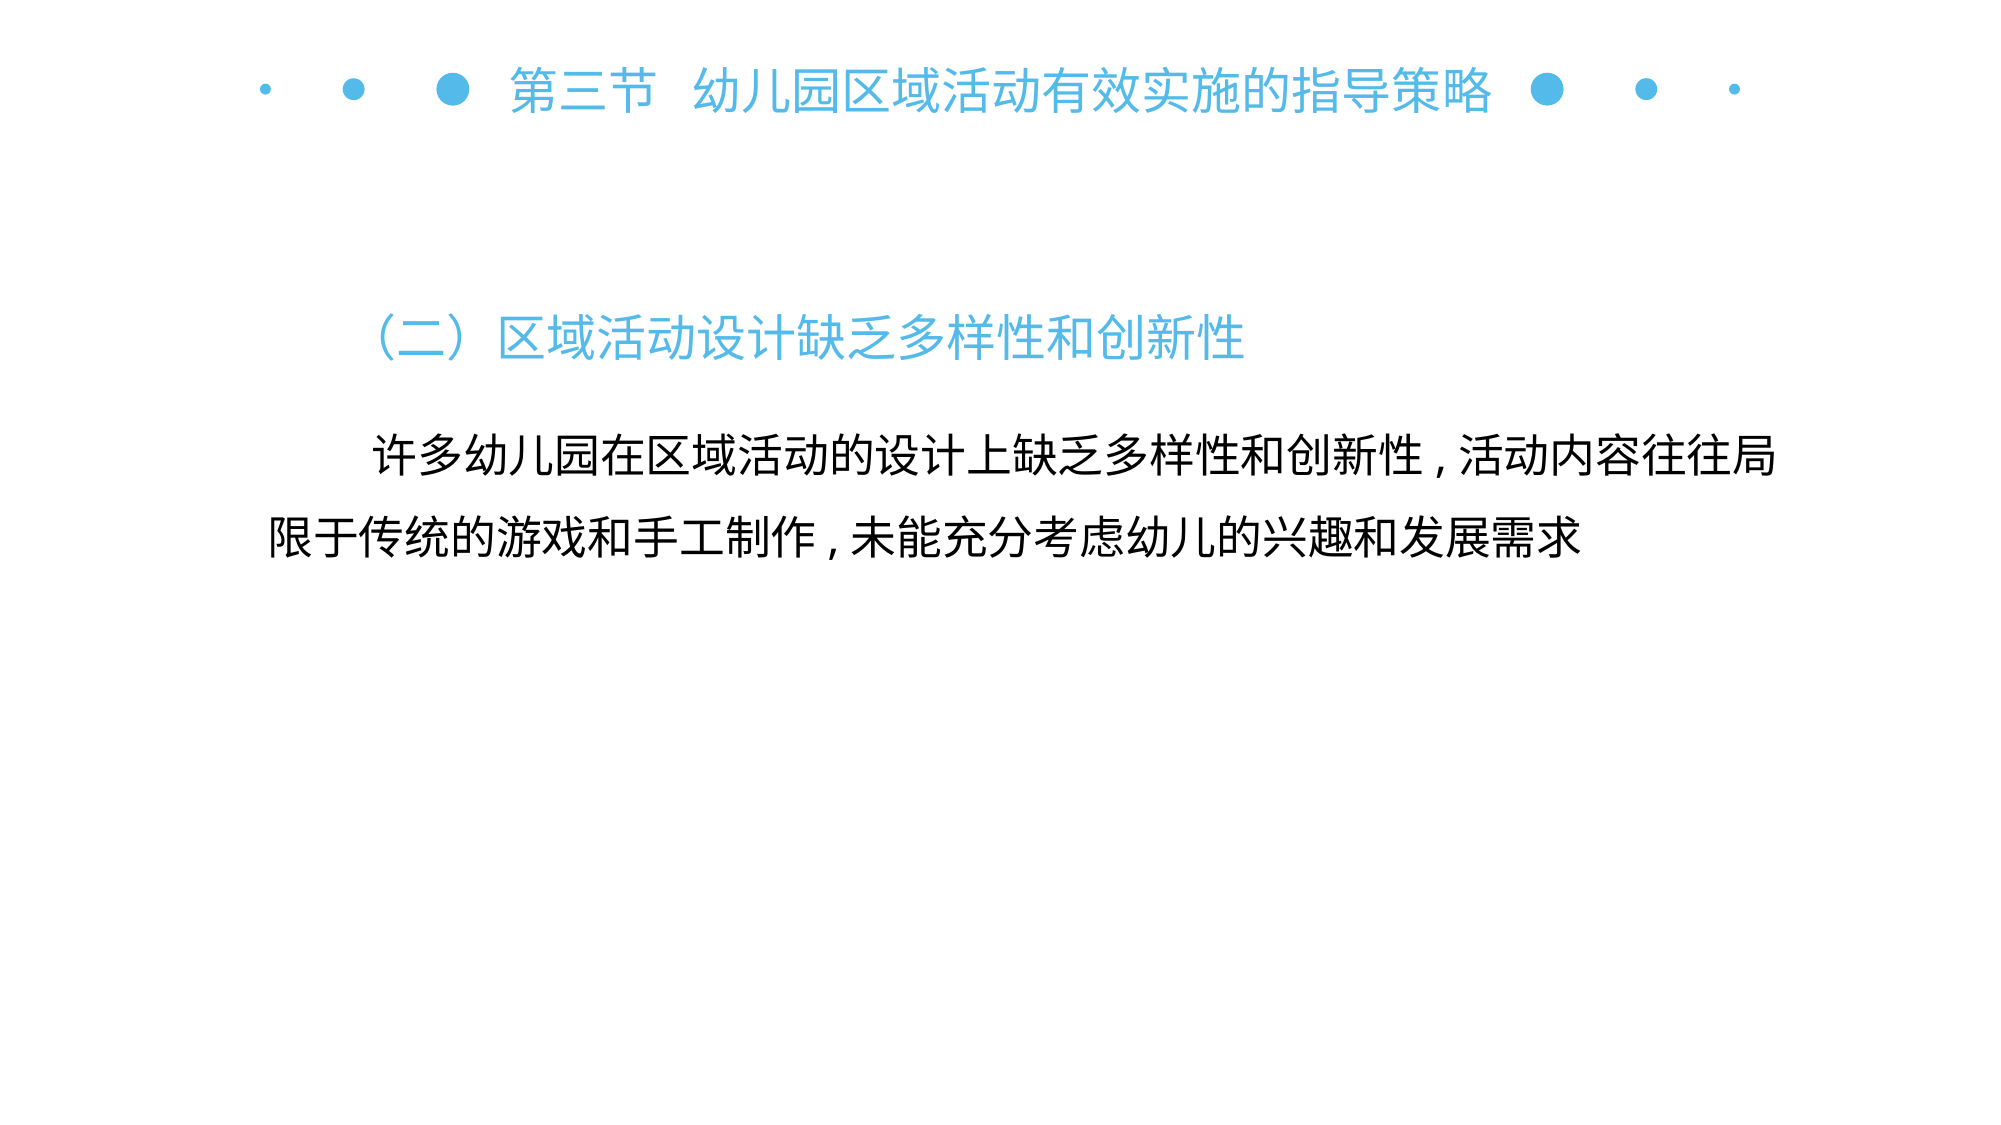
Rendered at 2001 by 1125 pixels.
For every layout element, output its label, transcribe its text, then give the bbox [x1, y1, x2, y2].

text_box [259, 83, 271, 95]
text_box [436, 72, 470, 106]
text_box [1635, 78, 1658, 101]
text_box [1530, 72, 1564, 106]
text_box [342, 78, 365, 101]
text_box [1729, 83, 1741, 95]
text_box （二）区域活动设计缺乏多样性和创新性 [338, 299, 1254, 375]
text_box 第三节 幼儿园区域活动有效实施的指导策略 [500, 51, 1500, 127]
text_box 许多幼儿园在区域活动的设计上缺乏多样性和创新性,活动内容往往局限于传统的游戏和手工制作,未能充分考虑幼儿的兴趣和发展需求 [260, 391, 1807, 572]
